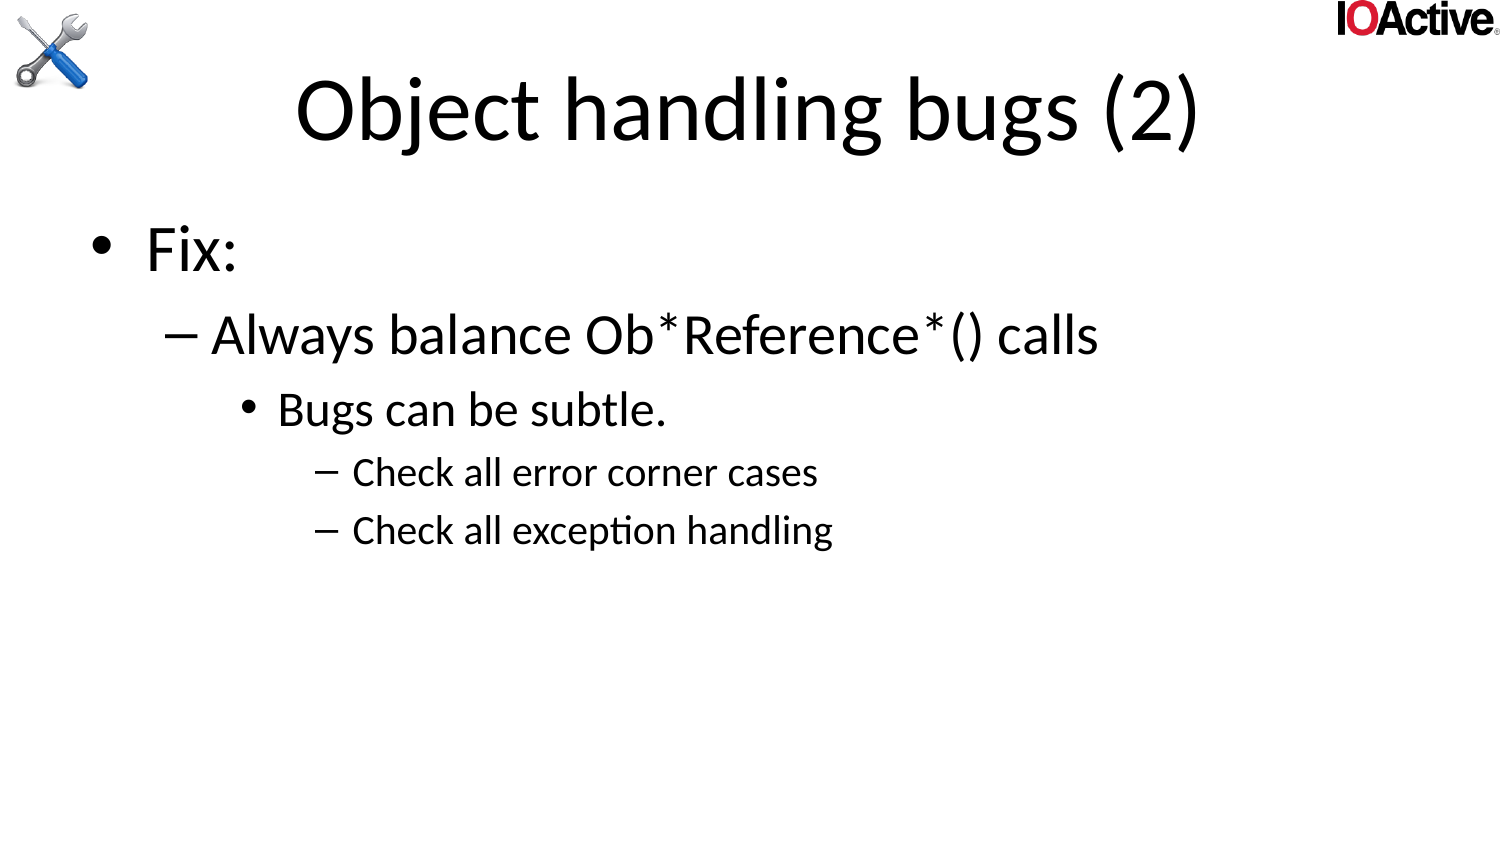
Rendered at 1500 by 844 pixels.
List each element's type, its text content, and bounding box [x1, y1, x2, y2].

picture [0, 0, 101, 101]
list Fix: Always balance Ob*Reference*() calls Bugs can be subtle. Check all error corner cases Check all exception handling [75, 196, 1425, 754]
picture [1337, 0, 1500, 36]
title Object handling bugs (2) [75, 33, 1425, 175]
